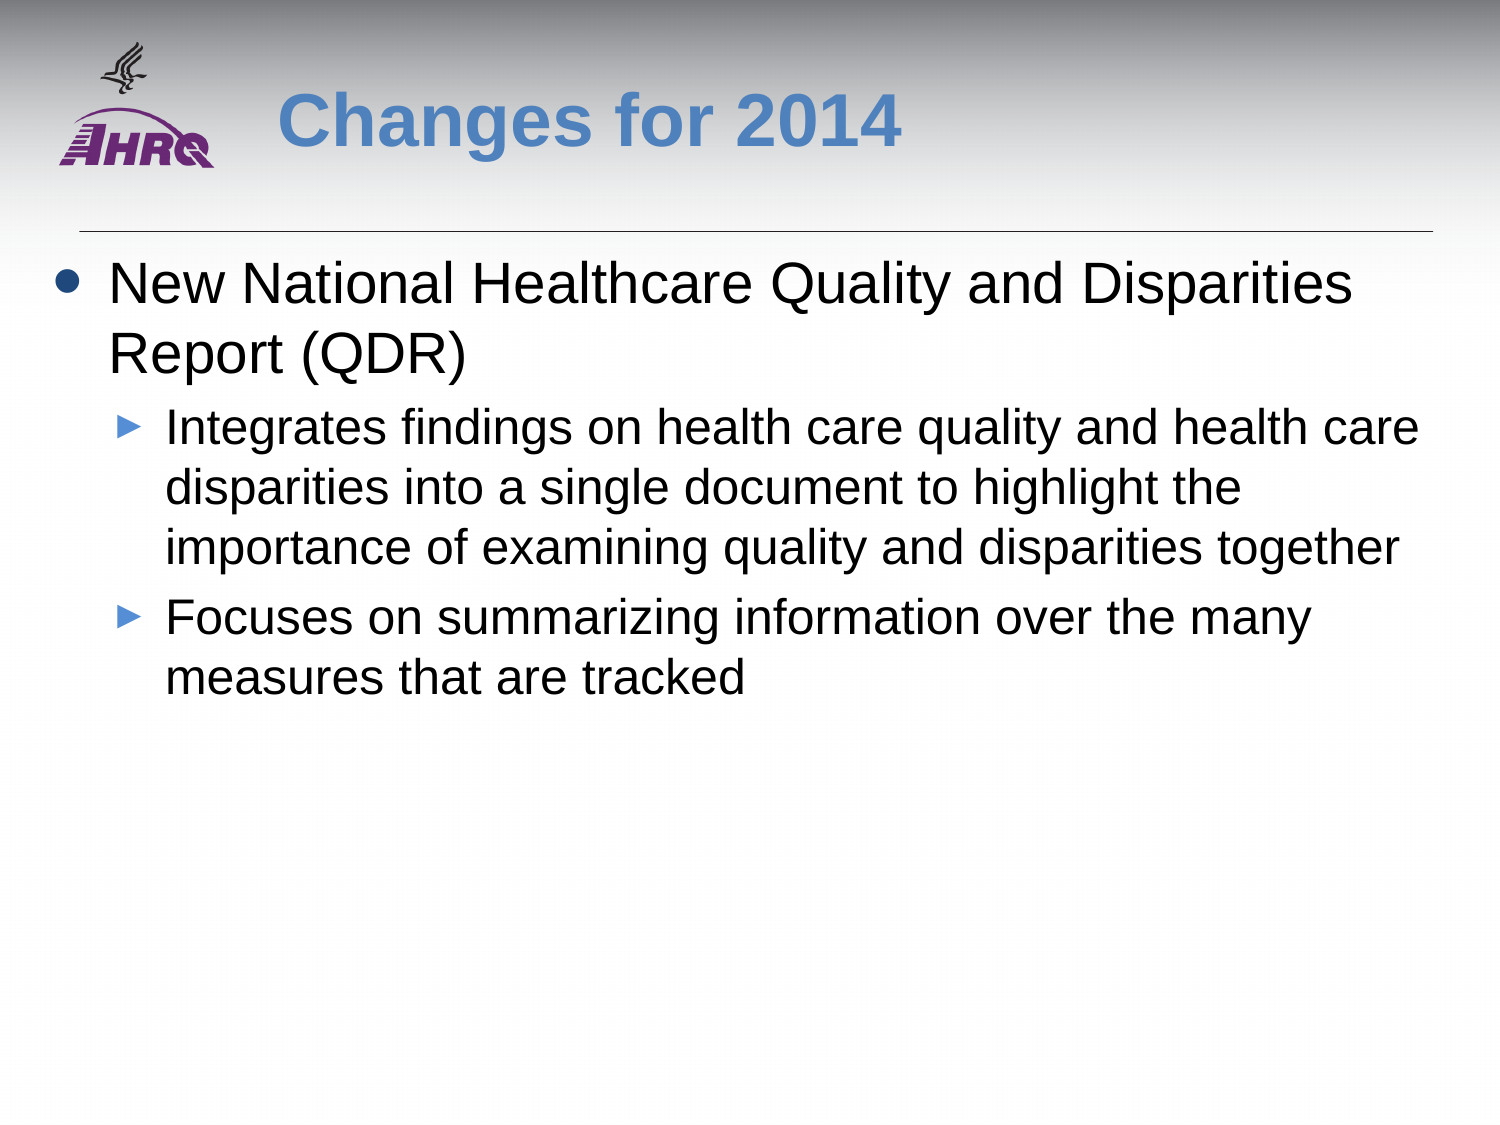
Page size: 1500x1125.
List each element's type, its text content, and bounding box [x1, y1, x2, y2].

title Changes for 2014 [262, 45, 1425, 188]
picture [0, 0, 1500, 1125]
list New National Healthcare Quality and Disparities Report (QDR) Integrates findings on health care quality and health care disparities into a single document to highlight the importance of examining quality and disparities together Focuses on summarizing information over the many measures that are tracked [37, 237, 1463, 1125]
